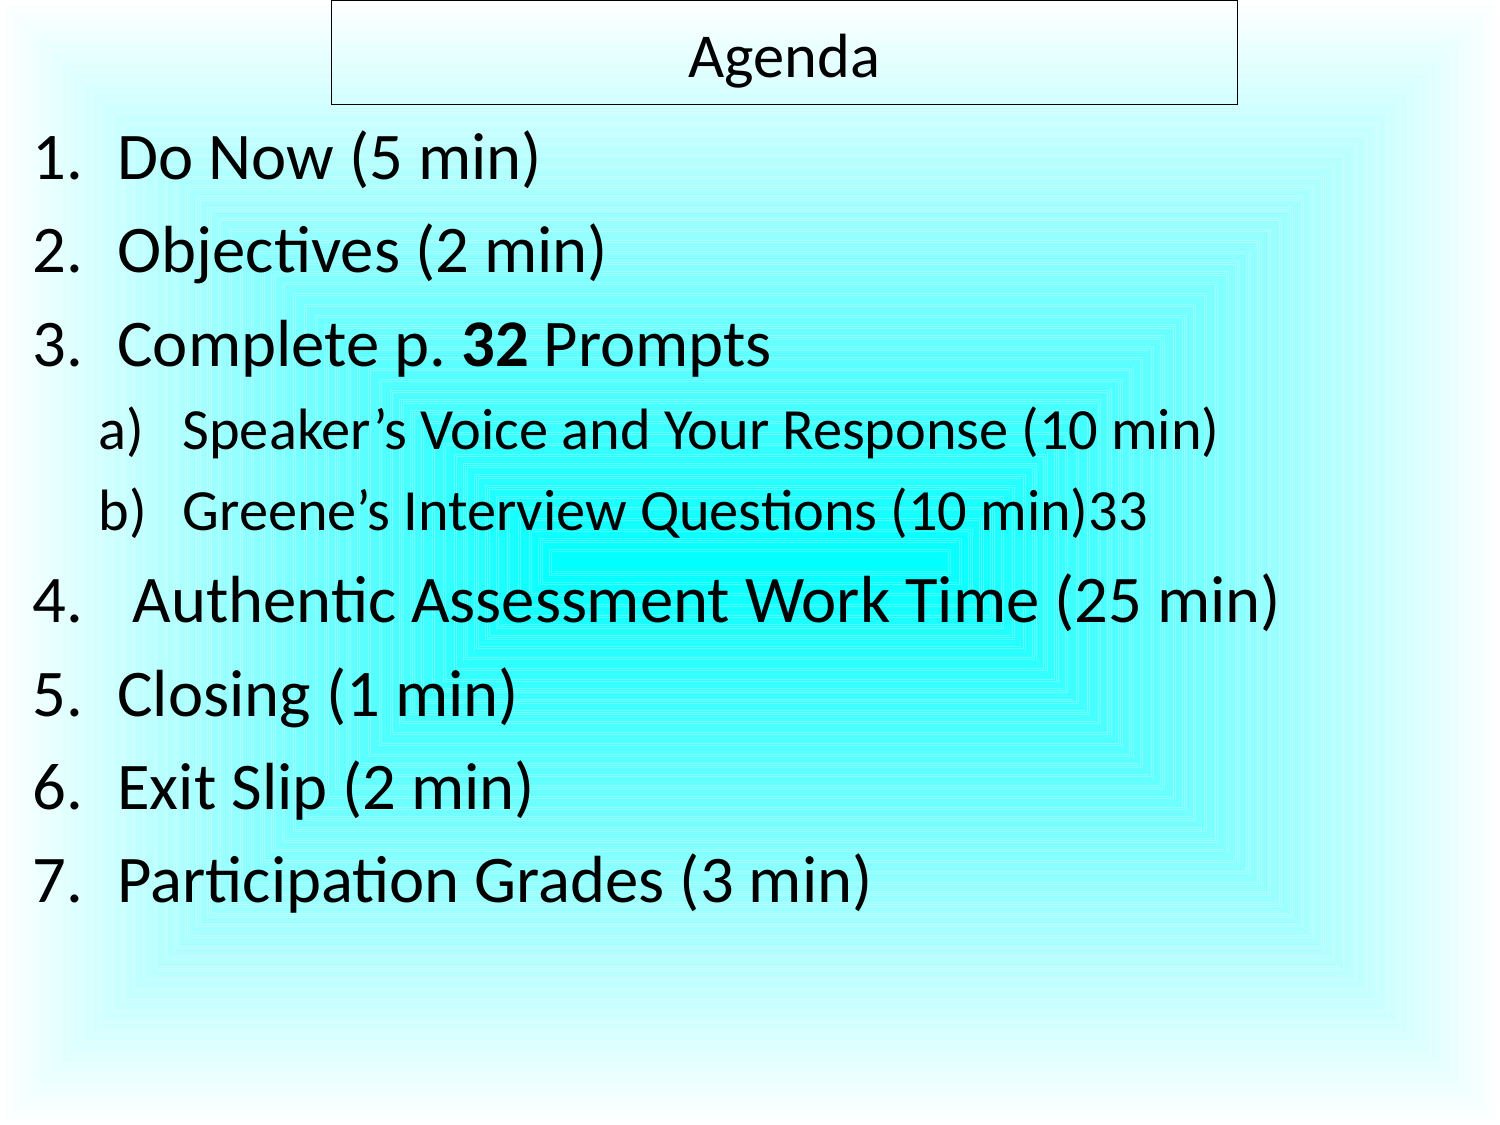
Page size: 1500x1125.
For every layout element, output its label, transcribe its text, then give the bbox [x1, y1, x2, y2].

text_box Agenda [331, 0, 1238, 105]
list Do Now (5 min) Objectives (2 min) Complete p. 32 Prompts Speaker’s Voice and Your Response (10 min) Greene’s Interview Questions (10 min)33 Authentic Assessment Work Time (25 min) Closing (1 min) Exit Slip (2 min) Participation Grades (3 min) [0, 104, 1500, 1125]
